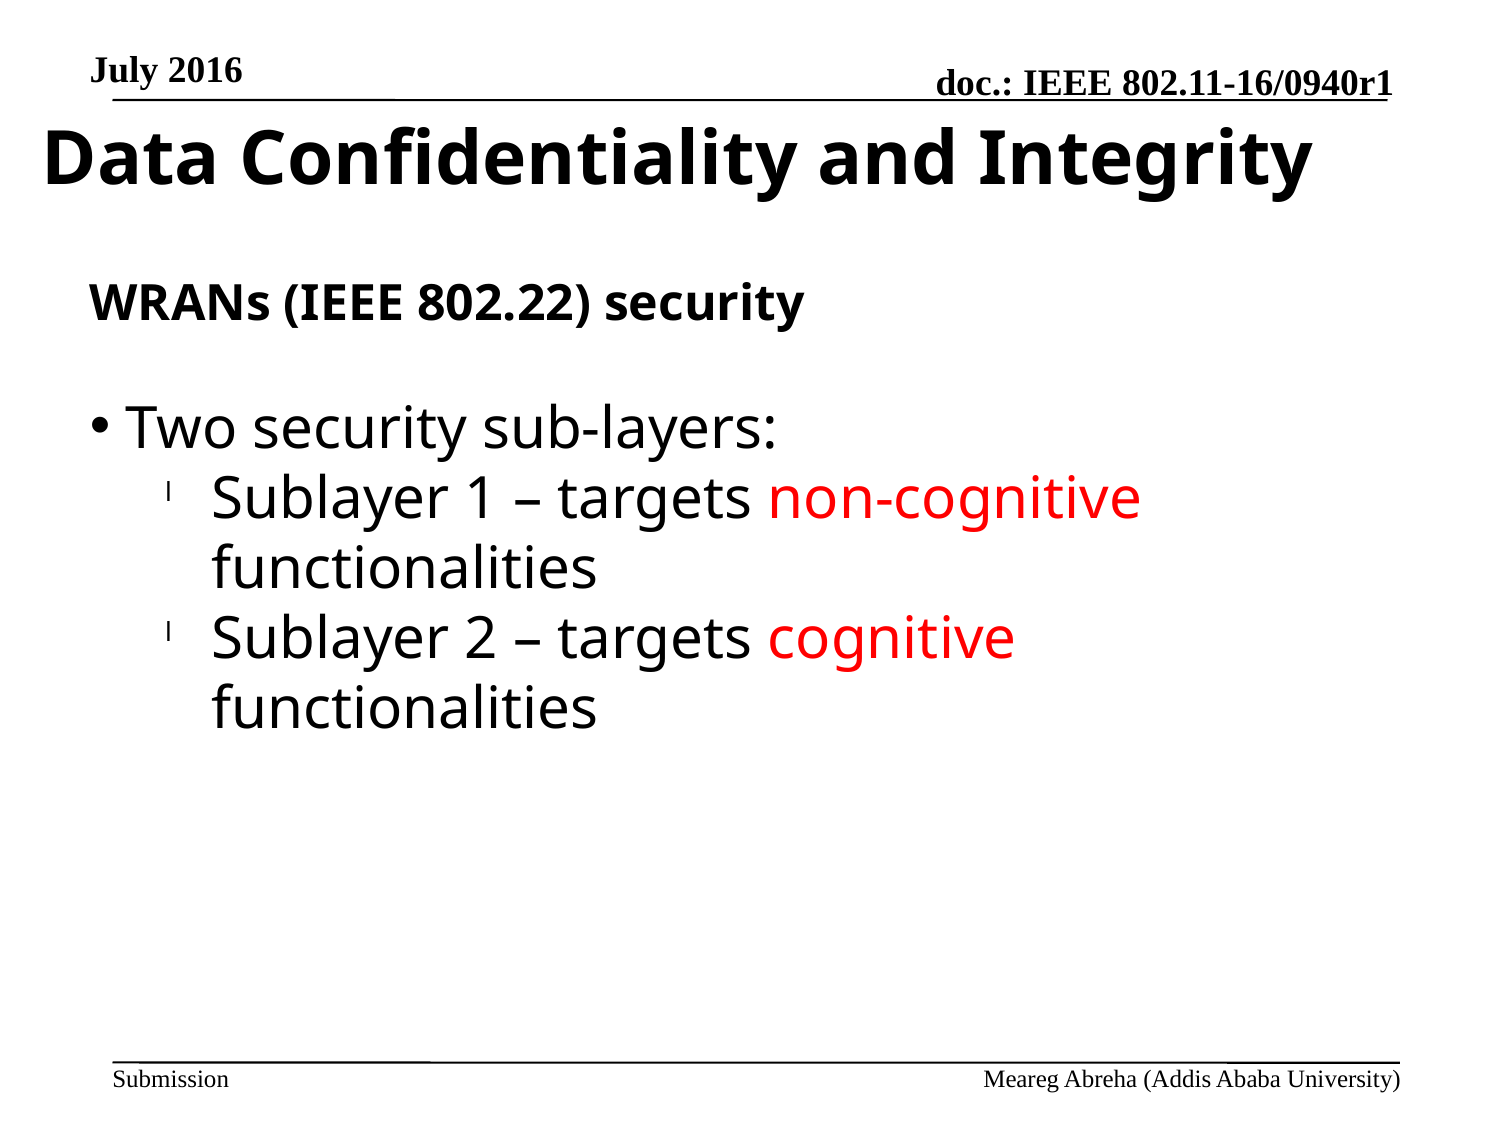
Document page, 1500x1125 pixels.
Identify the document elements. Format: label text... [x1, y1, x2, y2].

text_box [75, 45, 1425, 232]
footer Meareg Abreha (Addis Ababa University) [902, 1061, 1402, 1093]
text_box Data Confidentiality and Integrity [27, 102, 1350, 195]
text_box July 2016 [74, 37, 258, 98]
text_box WRANs (IEEE 802.22) security Two security sub-layers: Sublayer 1 – targets non-cognitive functionalities Sublayer 2 – targets cognitive functionalities [75, 262, 1425, 1005]
